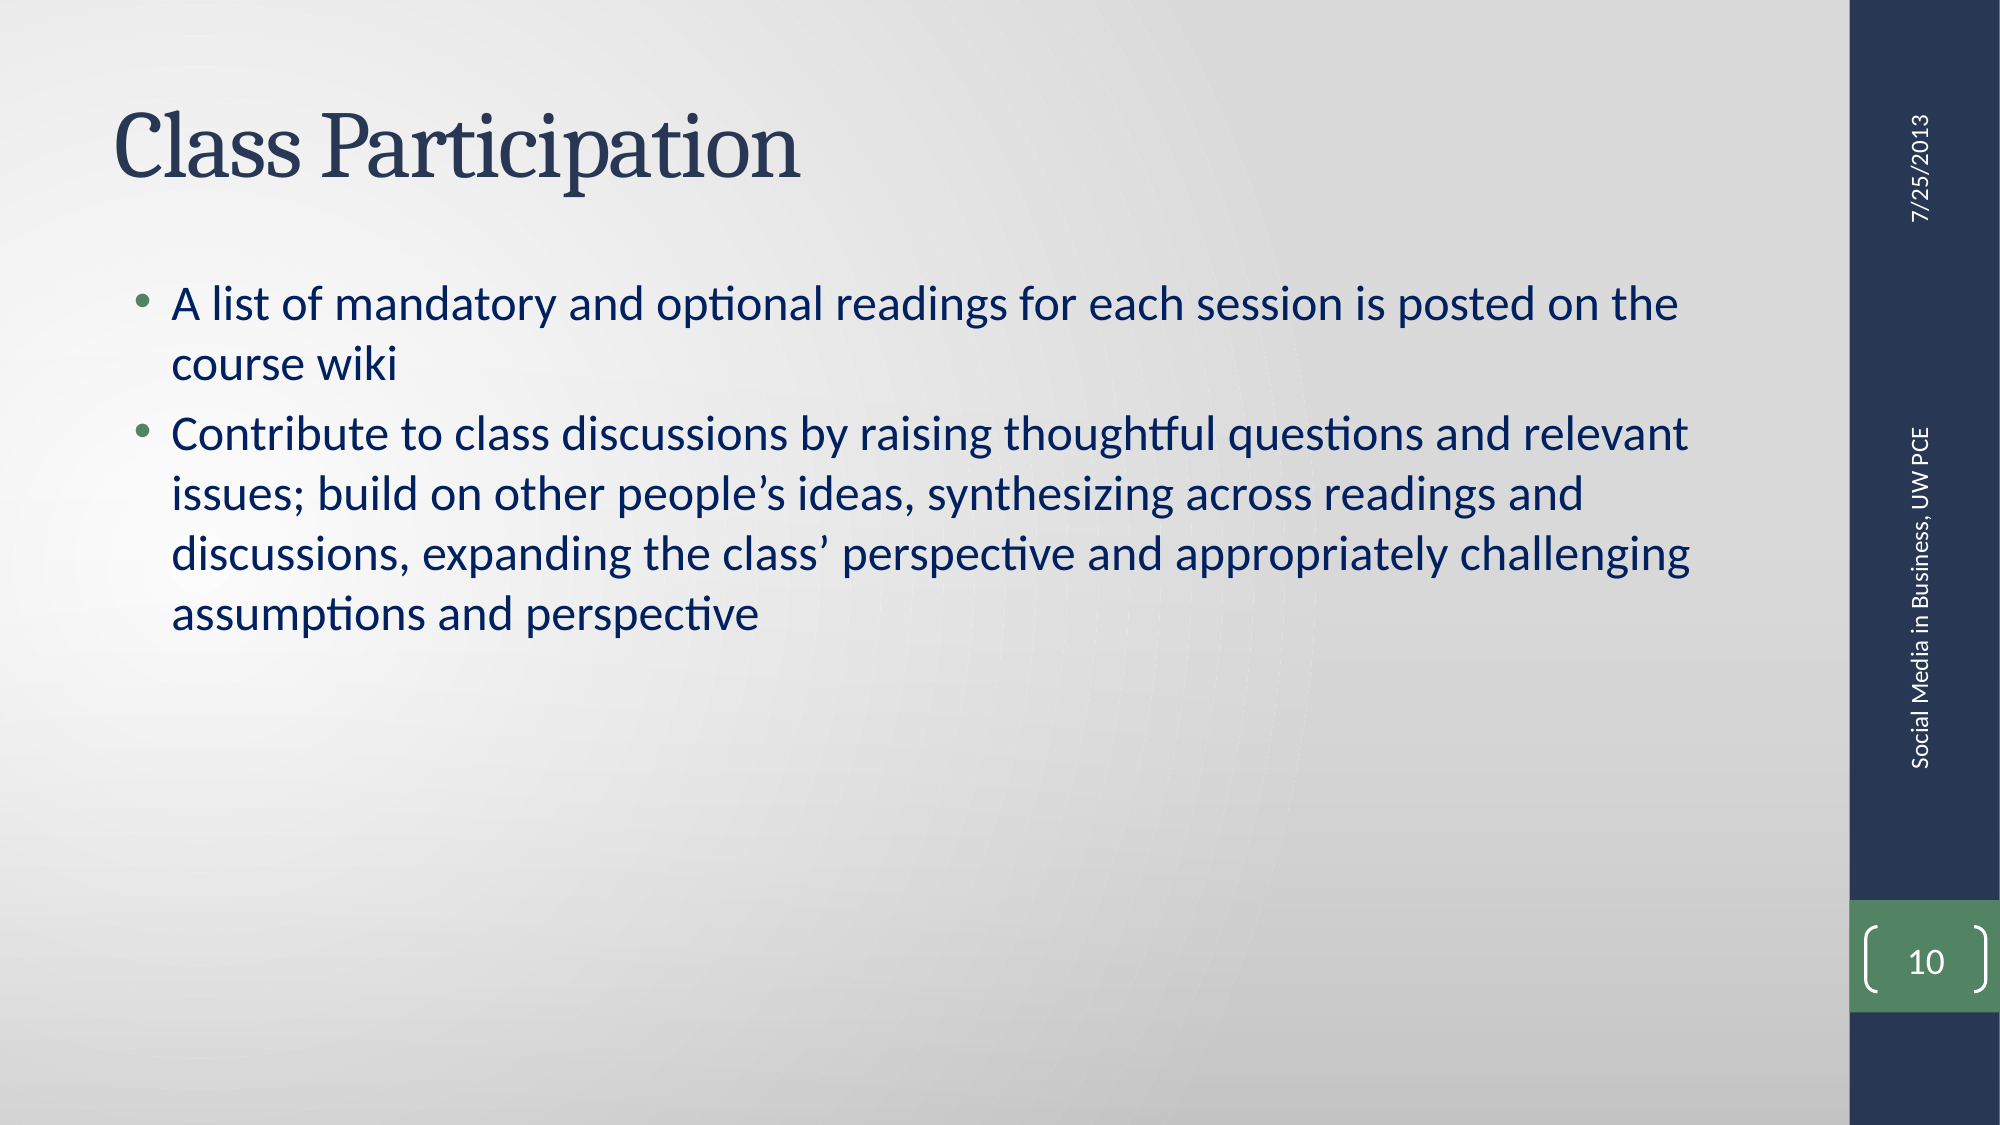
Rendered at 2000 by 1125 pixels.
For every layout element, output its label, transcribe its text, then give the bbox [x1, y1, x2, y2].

footer Social Media in Business, UW PCE [1878, 308, 1958, 889]
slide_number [1878, 100, 1958, 295]
title Class Participation [99, 45, 1767, 233]
list A list of mandatory and optional readings for each session is posted on the course wiki Contribute to class discussions by raising thoughtful questions and relevant issues; build on other people’s ideas, synthesizing across readings and discussions, expanding the class’ perspective and appropriately challenging assumptions and perspective [99, 262, 1767, 1050]
slide_number 10 [1864, 925, 1988, 994]
